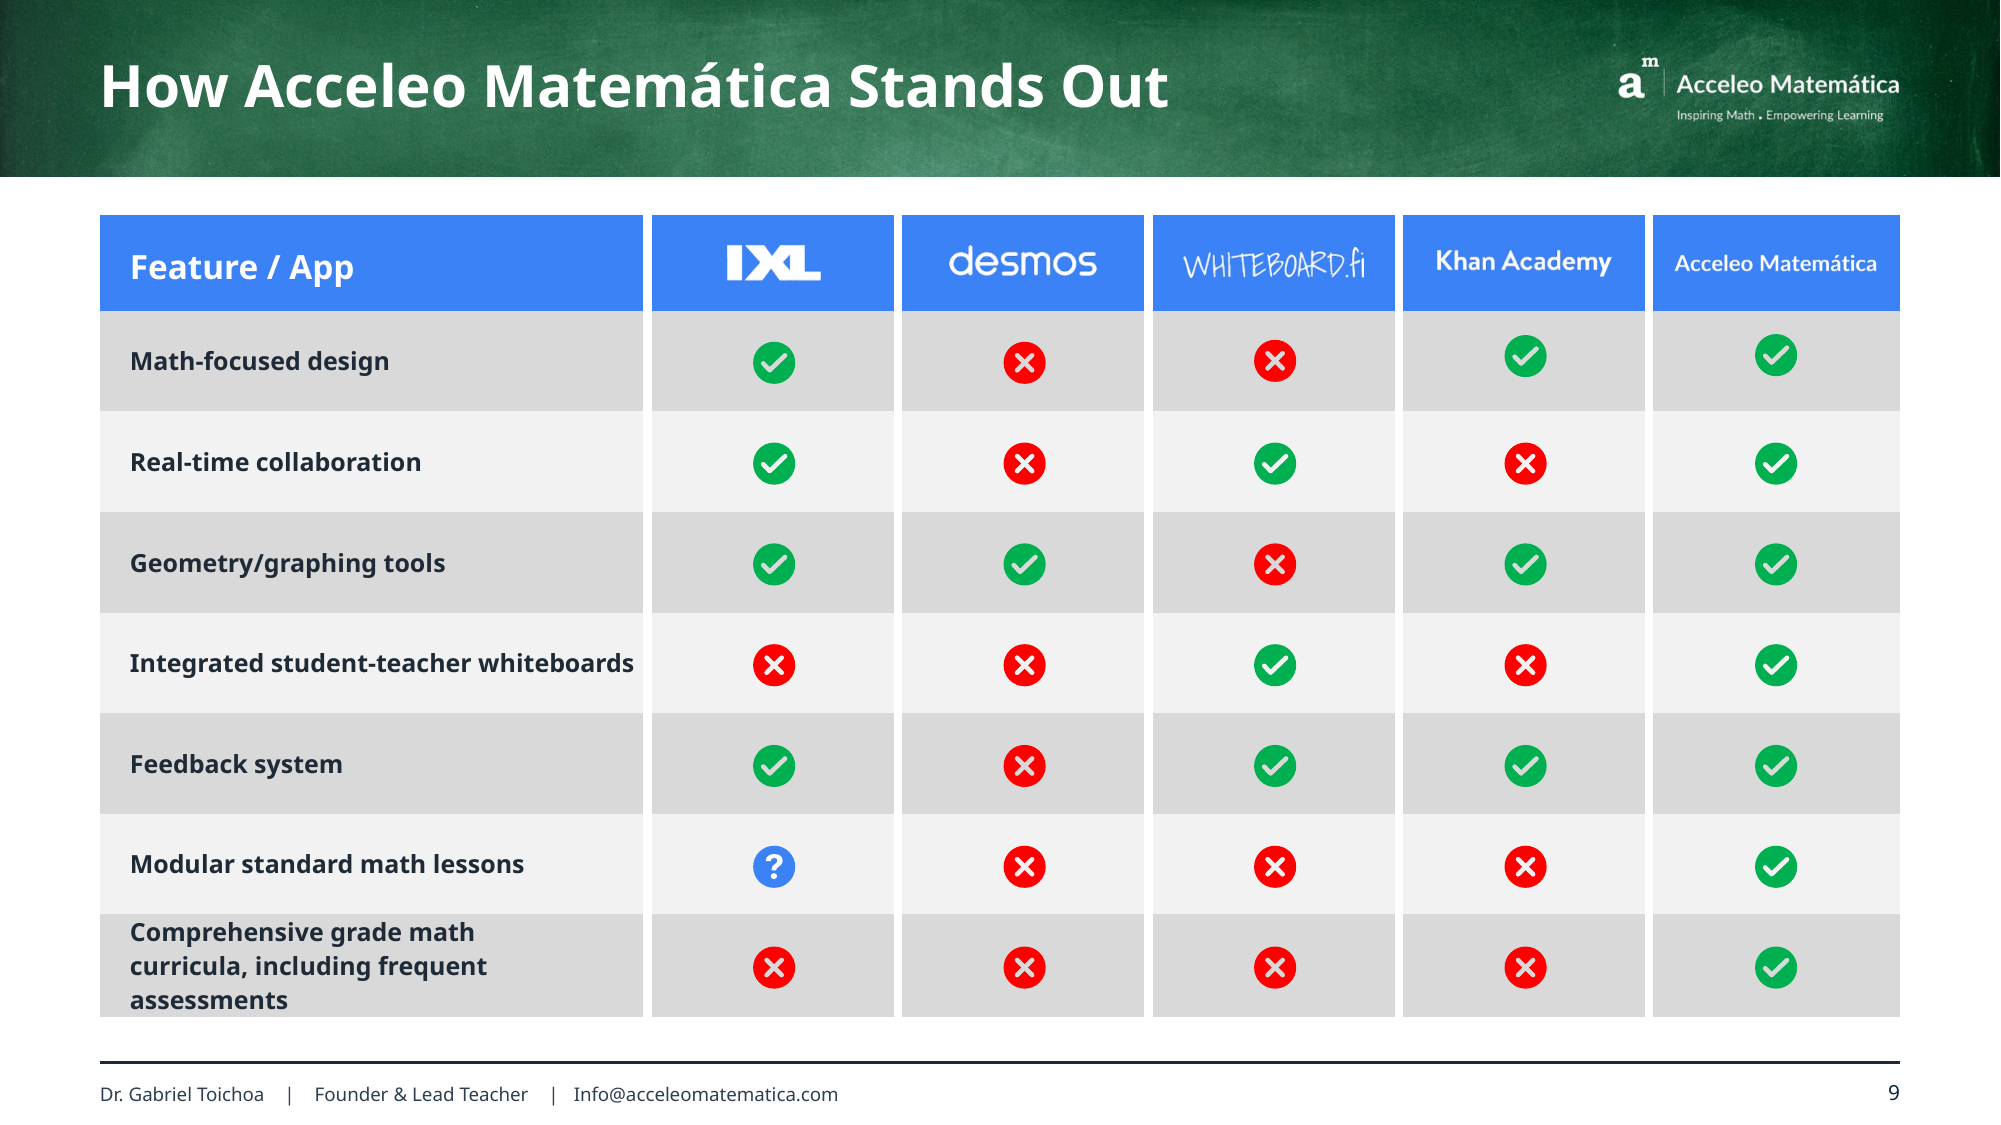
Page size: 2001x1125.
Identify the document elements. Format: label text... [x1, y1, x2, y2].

table_cell [1403, 613, 1645, 713]
text_box [1755, 946, 1798, 989]
picture [718, 241, 830, 287]
text_box [1254, 946, 1297, 989]
text_box [1504, 744, 1547, 788]
text_box [753, 744, 796, 788]
table_cell [1153, 814, 1395, 914]
text_box [1003, 946, 1046, 989]
table_cell Feedback system [100, 713, 643, 814]
text_box [753, 543, 796, 586]
table_header [1153, 215, 1395, 311]
text_box [1504, 442, 1547, 485]
table_cell [1653, 814, 1900, 914]
text_box [1755, 543, 1798, 586]
table_cell [1653, 311, 1900, 411]
text_box [1504, 335, 1547, 378]
table_cell Integrated student-teacher whiteboards [100, 613, 643, 713]
title How Acceleo Matemática Stands Out [99, 40, 1591, 136]
text_box [1003, 845, 1046, 888]
picture [1183, 247, 1364, 279]
table_cell [652, 914, 894, 1017]
text_box [1755, 845, 1798, 888]
text_box [1504, 845, 1547, 888]
table_cell Comprehensive grade math curricula, including frequent assessments [100, 914, 643, 1017]
text_box [1003, 644, 1046, 687]
table_cell [1153, 914, 1395, 1017]
table_cell [652, 411, 894, 512]
table_cell [652, 713, 894, 814]
text_box [1254, 744, 1297, 788]
table_cell [1403, 814, 1645, 914]
text_box [1254, 442, 1297, 485]
table_cell [1153, 613, 1395, 713]
text_box [753, 442, 796, 485]
text_box [1755, 744, 1798, 788]
table_cell Math-focused design [100, 311, 643, 411]
text_box [1254, 644, 1297, 687]
table_cell [1403, 311, 1645, 411]
table_cell [652, 512, 894, 613]
text_box [1254, 543, 1297, 586]
text_box [1003, 543, 1046, 586]
text_box [1755, 644, 1798, 687]
text_box [1254, 845, 1297, 888]
table_cell [902, 914, 1144, 1017]
table_cell [902, 411, 1144, 512]
text_box [1003, 341, 1046, 384]
text_box [1755, 442, 1798, 485]
table_cell [1153, 713, 1395, 814]
text_box [1003, 744, 1046, 788]
table_header [1403, 215, 1645, 311]
picture [0, 0, 2000, 177]
table_cell [1653, 512, 1900, 613]
picture [948, 244, 1097, 277]
table_header [1653, 215, 1900, 311]
table_cell [1653, 613, 1900, 713]
table_cell [1403, 713, 1645, 814]
text_box [1504, 543, 1547, 586]
table_cell [902, 613, 1144, 713]
table_cell [1153, 512, 1395, 613]
text_box [1003, 442, 1046, 485]
text_box [753, 946, 796, 989]
text_box [1504, 644, 1547, 687]
table_cell [902, 713, 1144, 814]
picture [1669, 248, 1881, 279]
table_cell [652, 814, 894, 914]
table_header [652, 215, 894, 311]
table_cell Geometry/graphing tools [100, 512, 643, 613]
table_cell [652, 311, 894, 411]
text_box [1254, 339, 1297, 382]
table_cell [1153, 411, 1395, 512]
text_box [1755, 334, 1798, 377]
table_cell [1653, 713, 1900, 814]
table_header Feature / App [100, 215, 643, 311]
table_cell [1153, 311, 1395, 411]
picture [1434, 244, 1613, 279]
text_box [1504, 946, 1547, 989]
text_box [752, 845, 796, 889]
text_box [753, 341, 796, 384]
table_cell [1653, 411, 1900, 512]
text_box [753, 644, 796, 687]
table_cell [1653, 914, 1900, 1017]
table_cell [652, 613, 894, 713]
table_cell [1403, 512, 1645, 613]
table_cell [902, 814, 1144, 914]
table_cell [1403, 411, 1645, 512]
table_cell Real-time collaboration [100, 411, 643, 512]
table_cell [1403, 914, 1645, 1017]
table_cell Modular standard math lessons [100, 814, 643, 914]
table_cell [902, 512, 1144, 613]
table_cell [902, 311, 1144, 411]
table_header [902, 215, 1144, 311]
slide_number 9 [1854, 1074, 1900, 1114]
